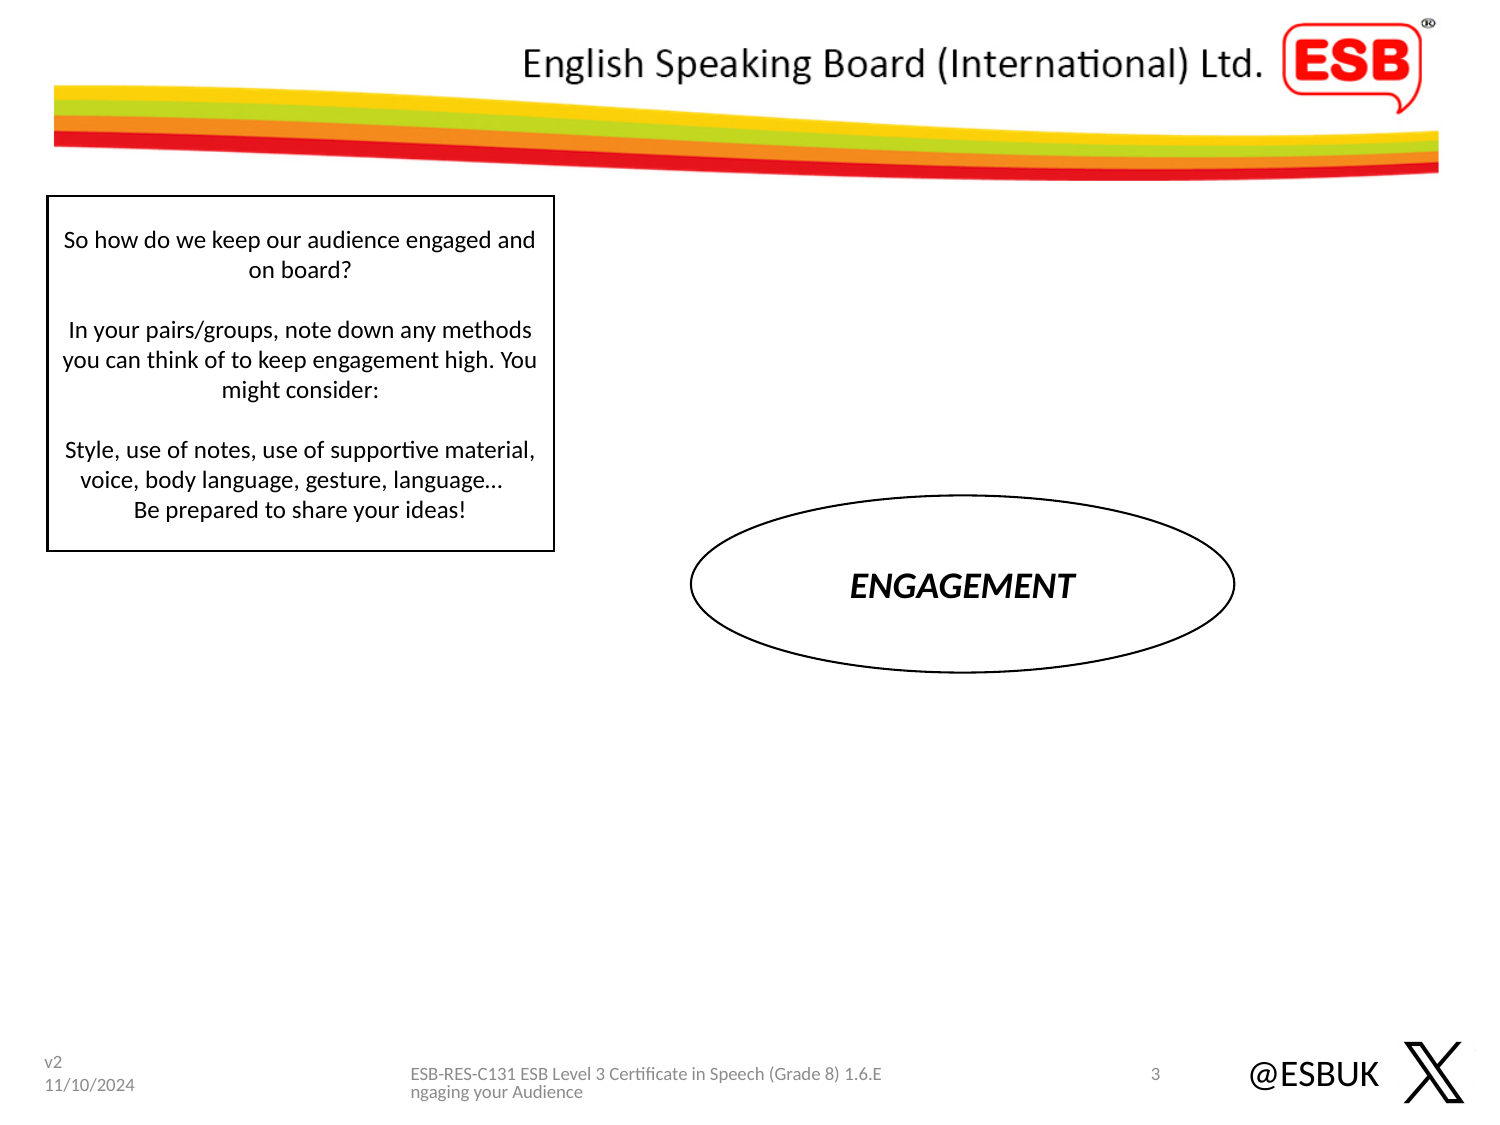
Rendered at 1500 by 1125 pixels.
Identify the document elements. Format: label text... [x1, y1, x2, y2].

footer ESB-RES-C131 ESB Level 3 Certificate in Speech (Grade 8) 1.6.Engaging your Audience [395, 1042, 902, 1103]
text_box ENGAGEMENT [689, 494, 1236, 674]
picture [0, 0, 1500, 189]
text_box So how do we keep our audience engaged and on board? In your pairs/groups, note down any methods you can think of to keep engagement high. You might consider: Style, use of notes, use of supportive material, voice, body language, gesture, language… Be prepared to share your ideas! [46, 195, 555, 552]
slide_number 3 [930, 1042, 1176, 1103]
picture [1395, 1029, 1476, 1116]
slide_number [29, 1042, 160, 1103]
